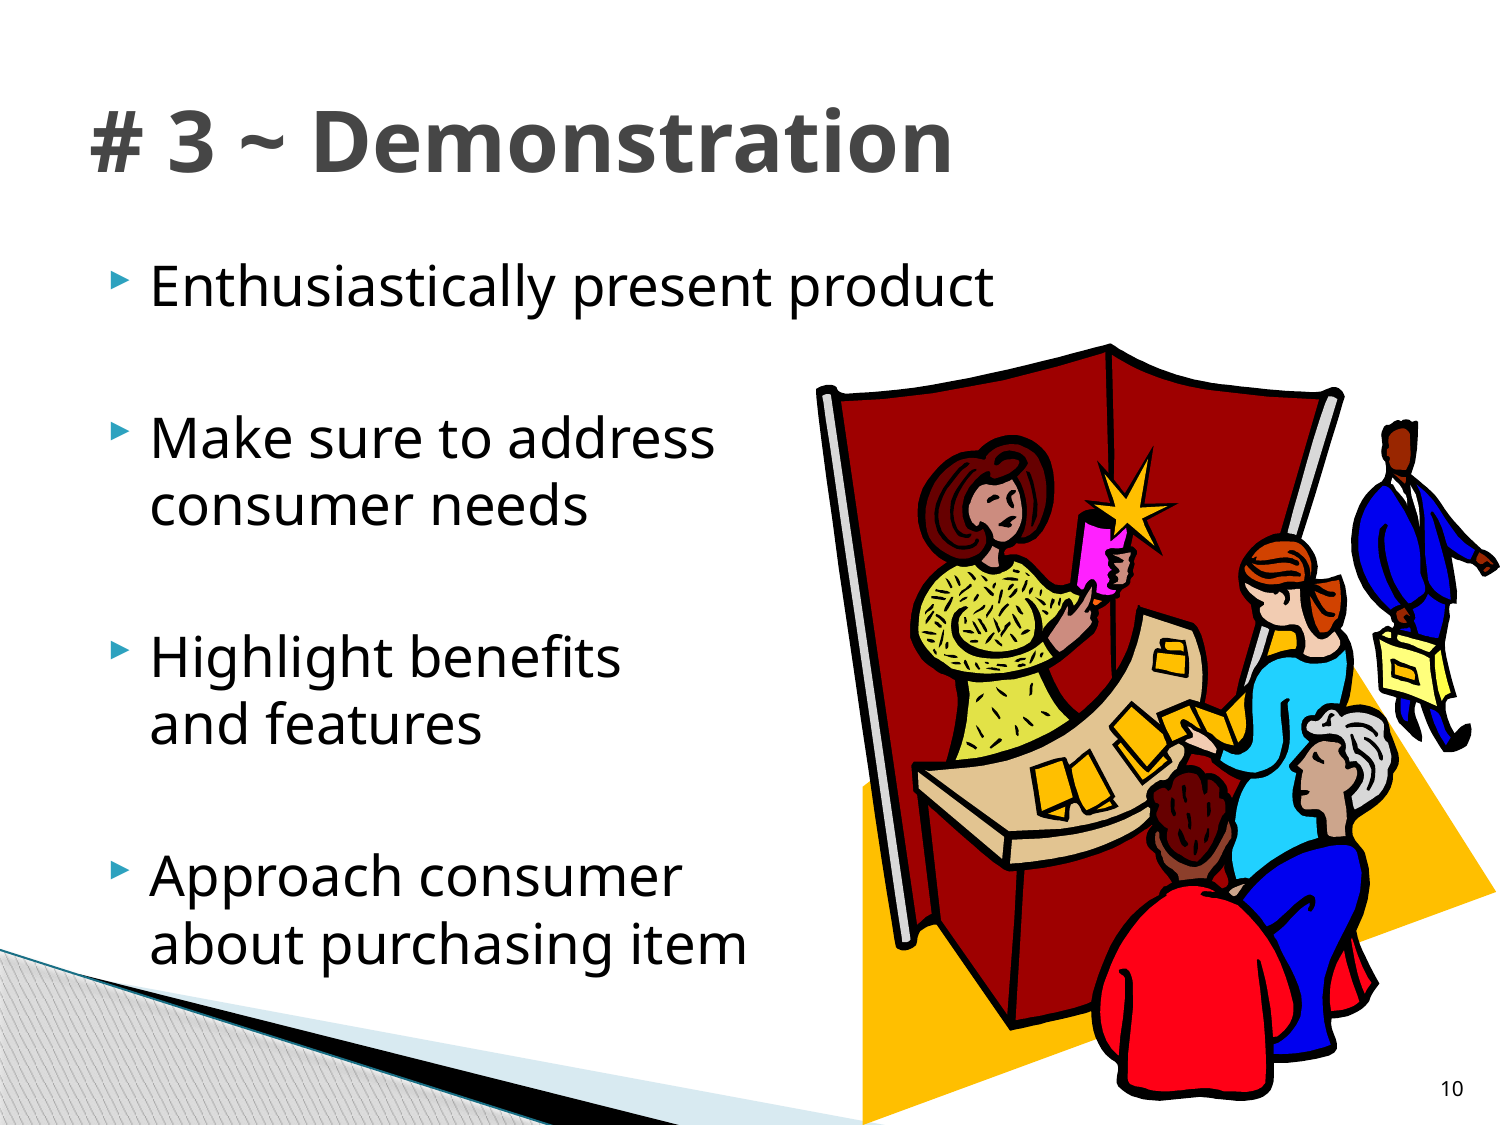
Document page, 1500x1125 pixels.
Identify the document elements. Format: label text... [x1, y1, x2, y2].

list Enthusiastically present product Make sure to address consumer needs Highlight benefits and features Approach consumer about purchasing item [75, 243, 1425, 1025]
title # 3 ~ Demonstration [75, 45, 1425, 233]
picture [812, 343, 1500, 1125]
